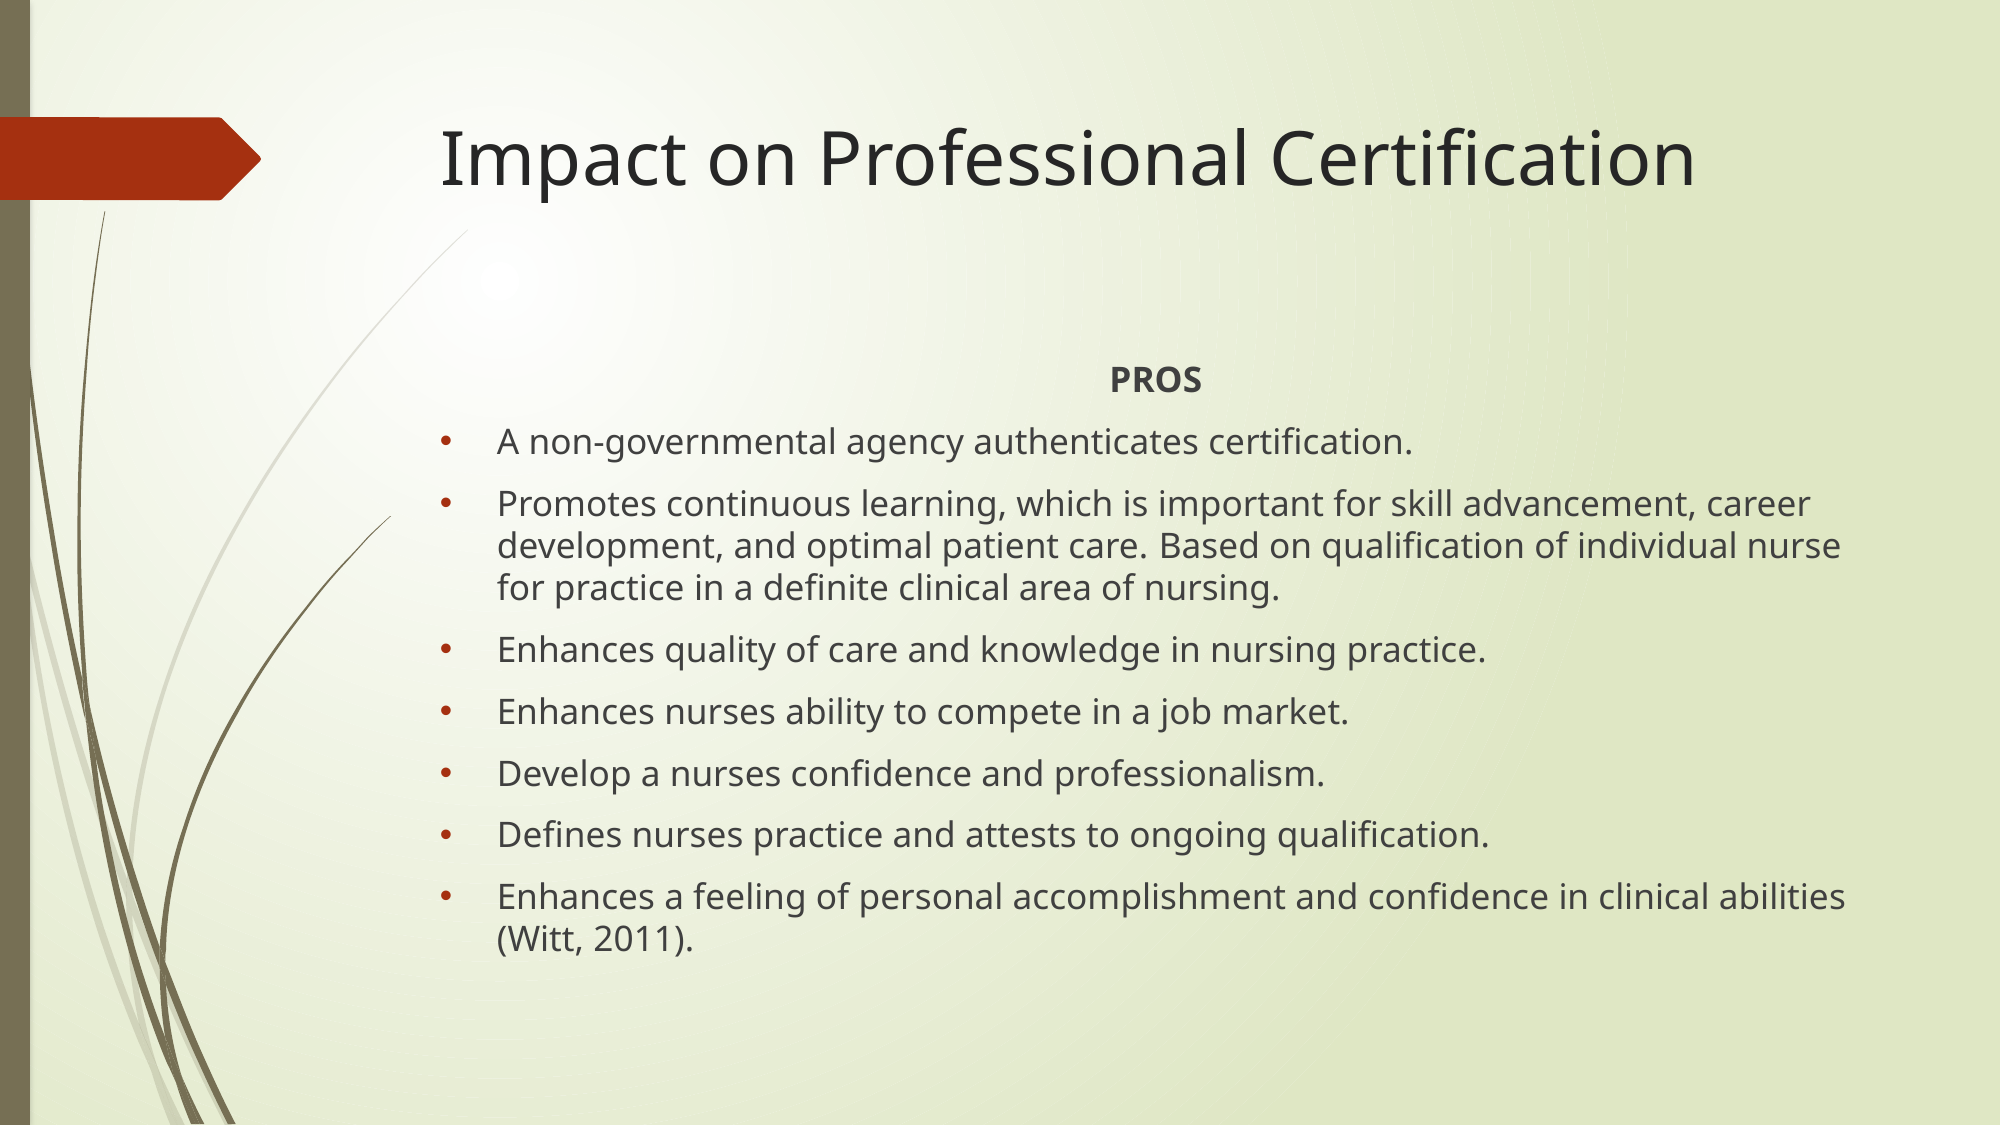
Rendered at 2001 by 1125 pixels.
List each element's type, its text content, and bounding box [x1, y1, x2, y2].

title Impact on Professional Certification [425, 102, 1888, 313]
list PROS A non-governmental agency authenticates certification. Promotes continuous learning, which is important for skill advancement, career development, and optimal patient care. Based on qualification of individual nurse for practice in a definite clinical area of nursing. Enhances quality of care and knowledge in nursing practice. Enhances nurses ability to compete in a job market. Develop a nurses confidence and professionalism. Defines nurses practice and attests to ongoing qualification. Enhances a feeling of personal accomplishment and confidence in clinical abilities (Witt, 2011). [424, 350, 1888, 970]
